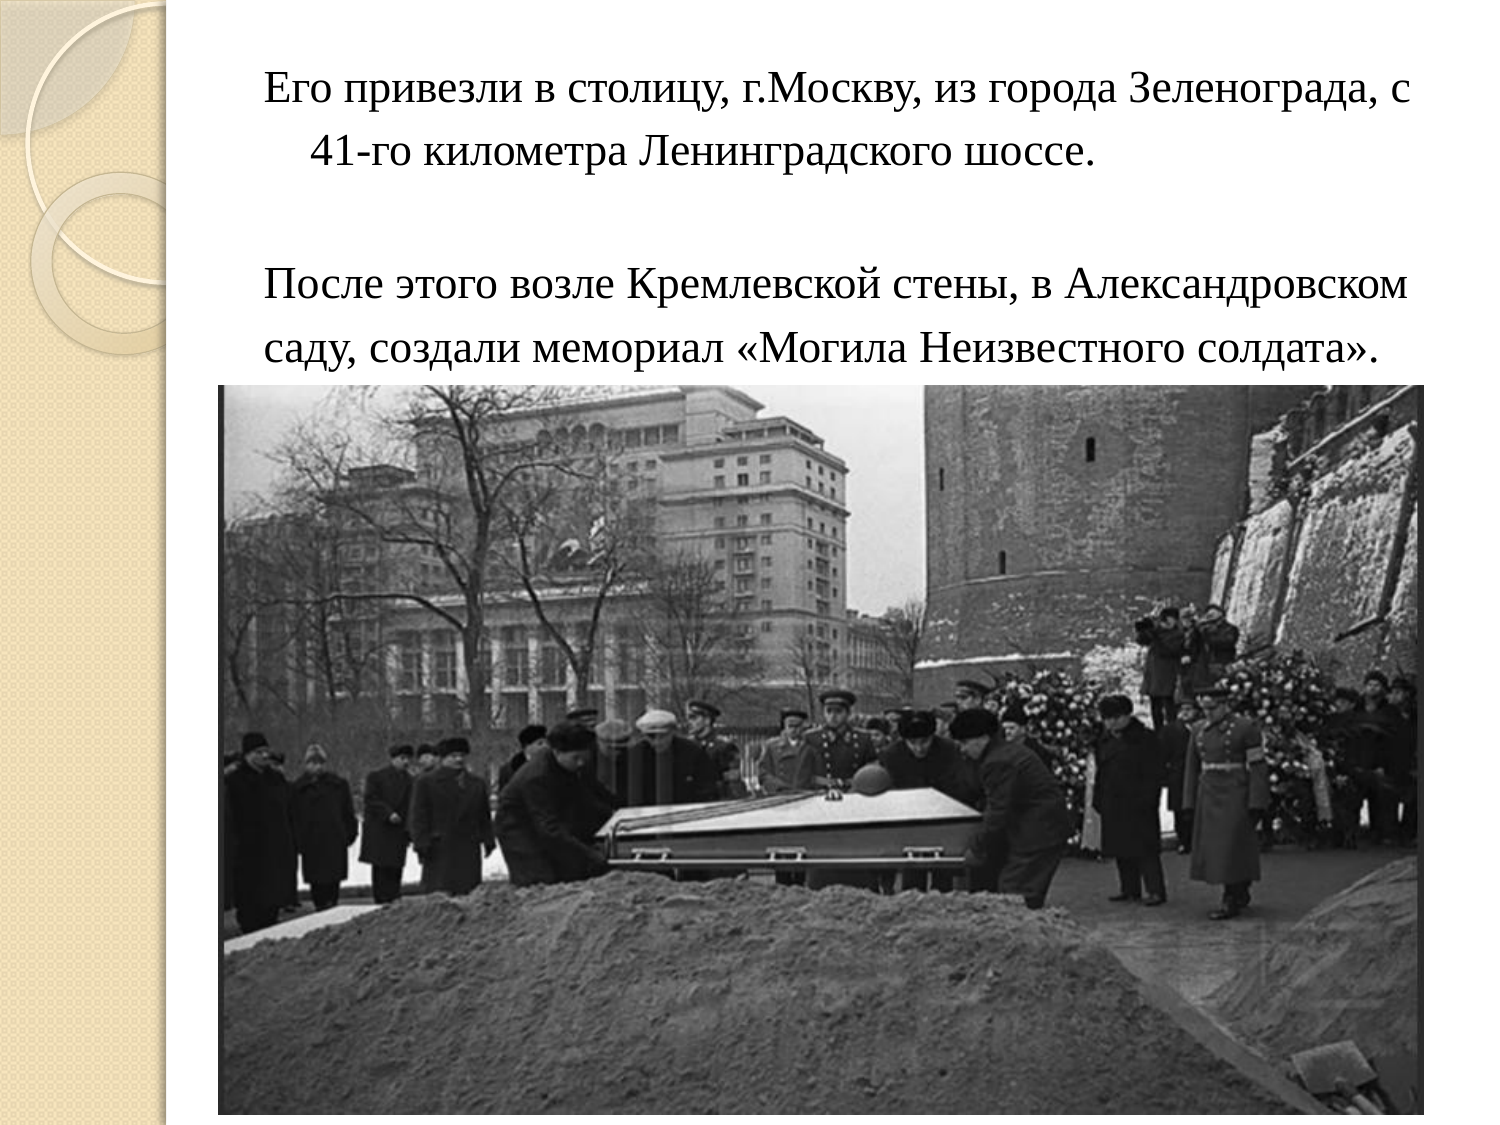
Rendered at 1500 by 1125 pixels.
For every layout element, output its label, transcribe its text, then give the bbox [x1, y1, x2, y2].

list После этого возле Кремлевской стены, в Александровском саду, создали мемориал «Могила Неизвестного солдата». [235, 237, 1466, 1025]
title Его привезли в столицу, г.Москву, из города Зеленограда, с 41-го километра Ленинградского шоссе. [235, 45, 1466, 233]
picture [218, 385, 1424, 1115]
